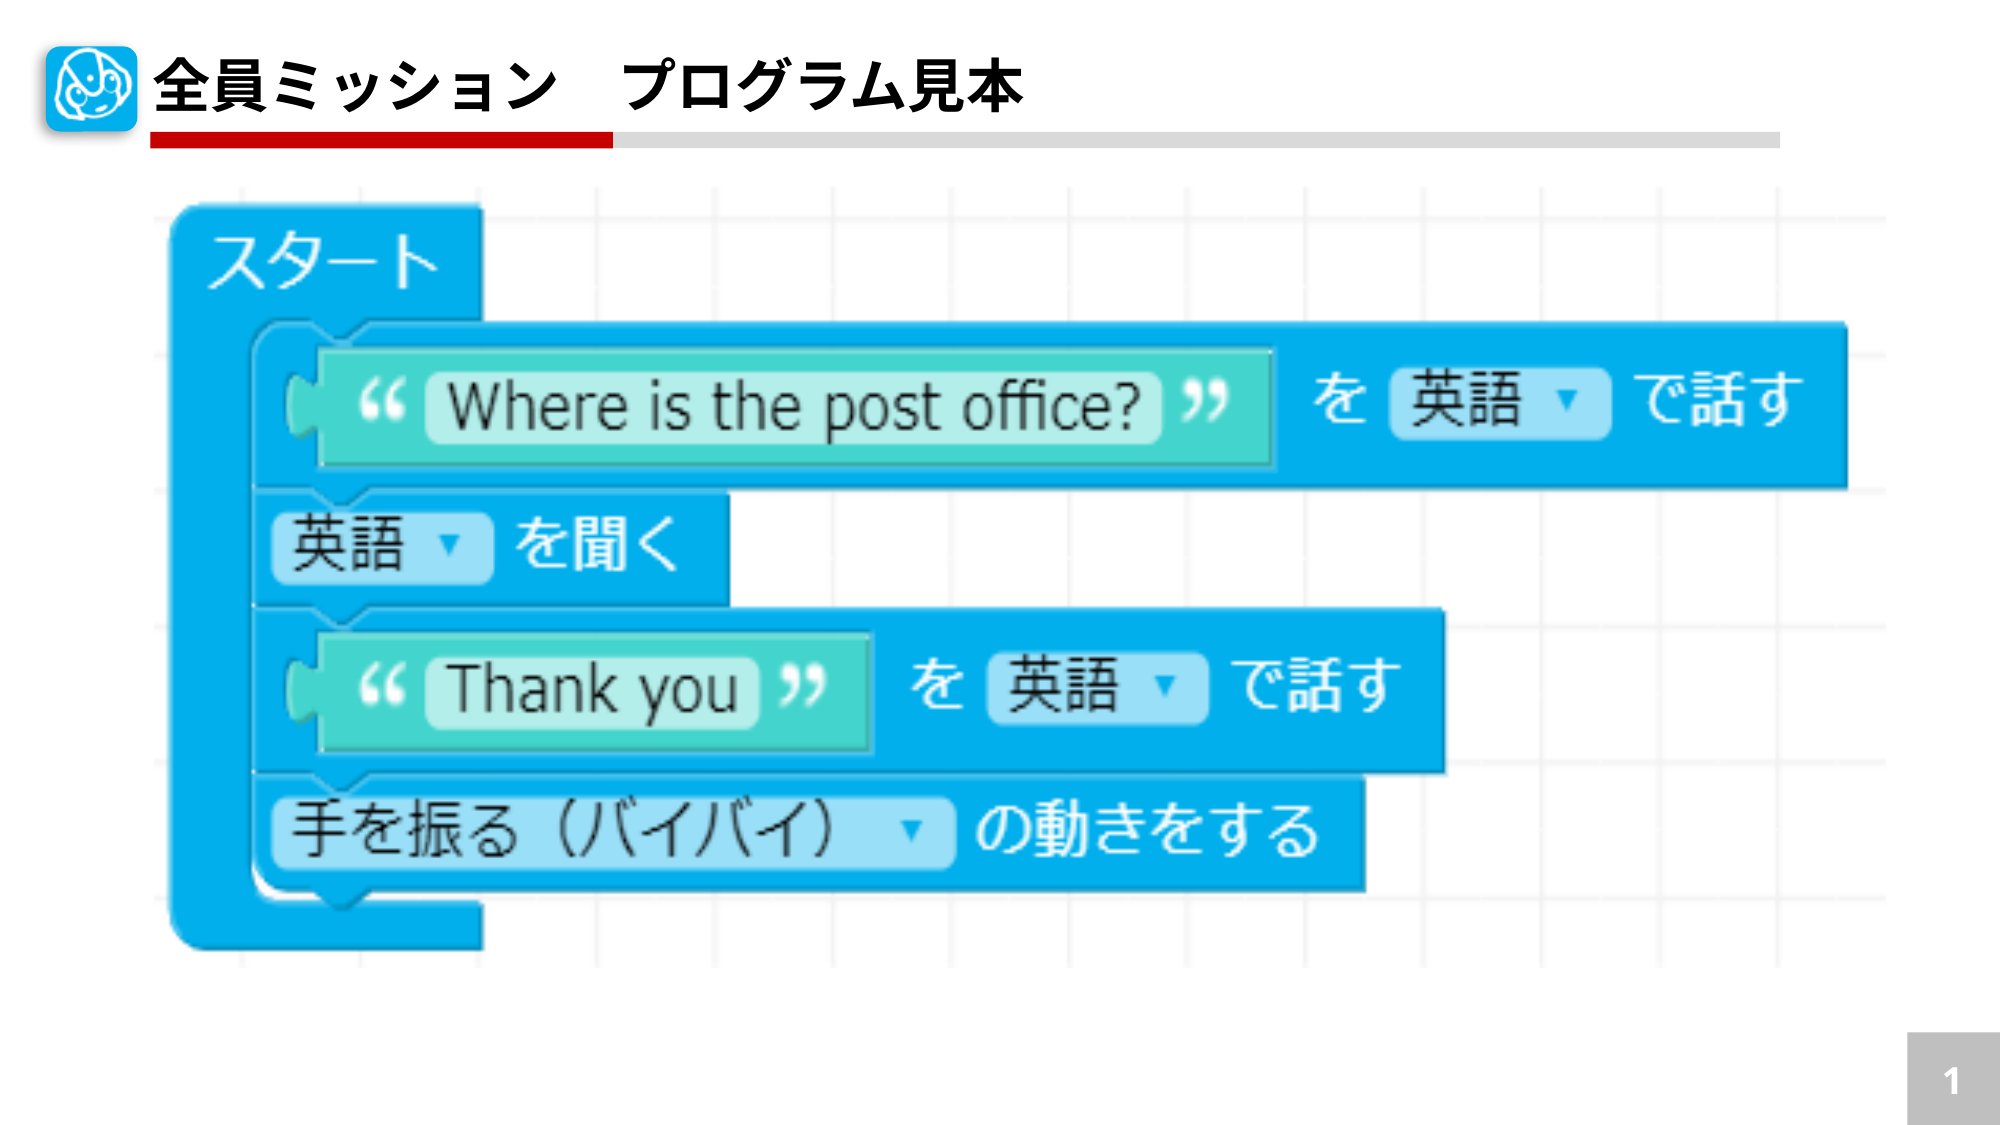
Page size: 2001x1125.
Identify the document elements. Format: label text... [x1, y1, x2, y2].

title 全員ミッション プログラム見本 [137, 29, 1793, 149]
picture [128, 46, 138, 56]
picture [45, 121, 55, 132]
picture [152, 185, 1890, 968]
slide_number 1 [1906, 1049, 1999, 1110]
picture [128, 122, 138, 132]
picture [45, 46, 55, 57]
picture [55, 46, 132, 120]
